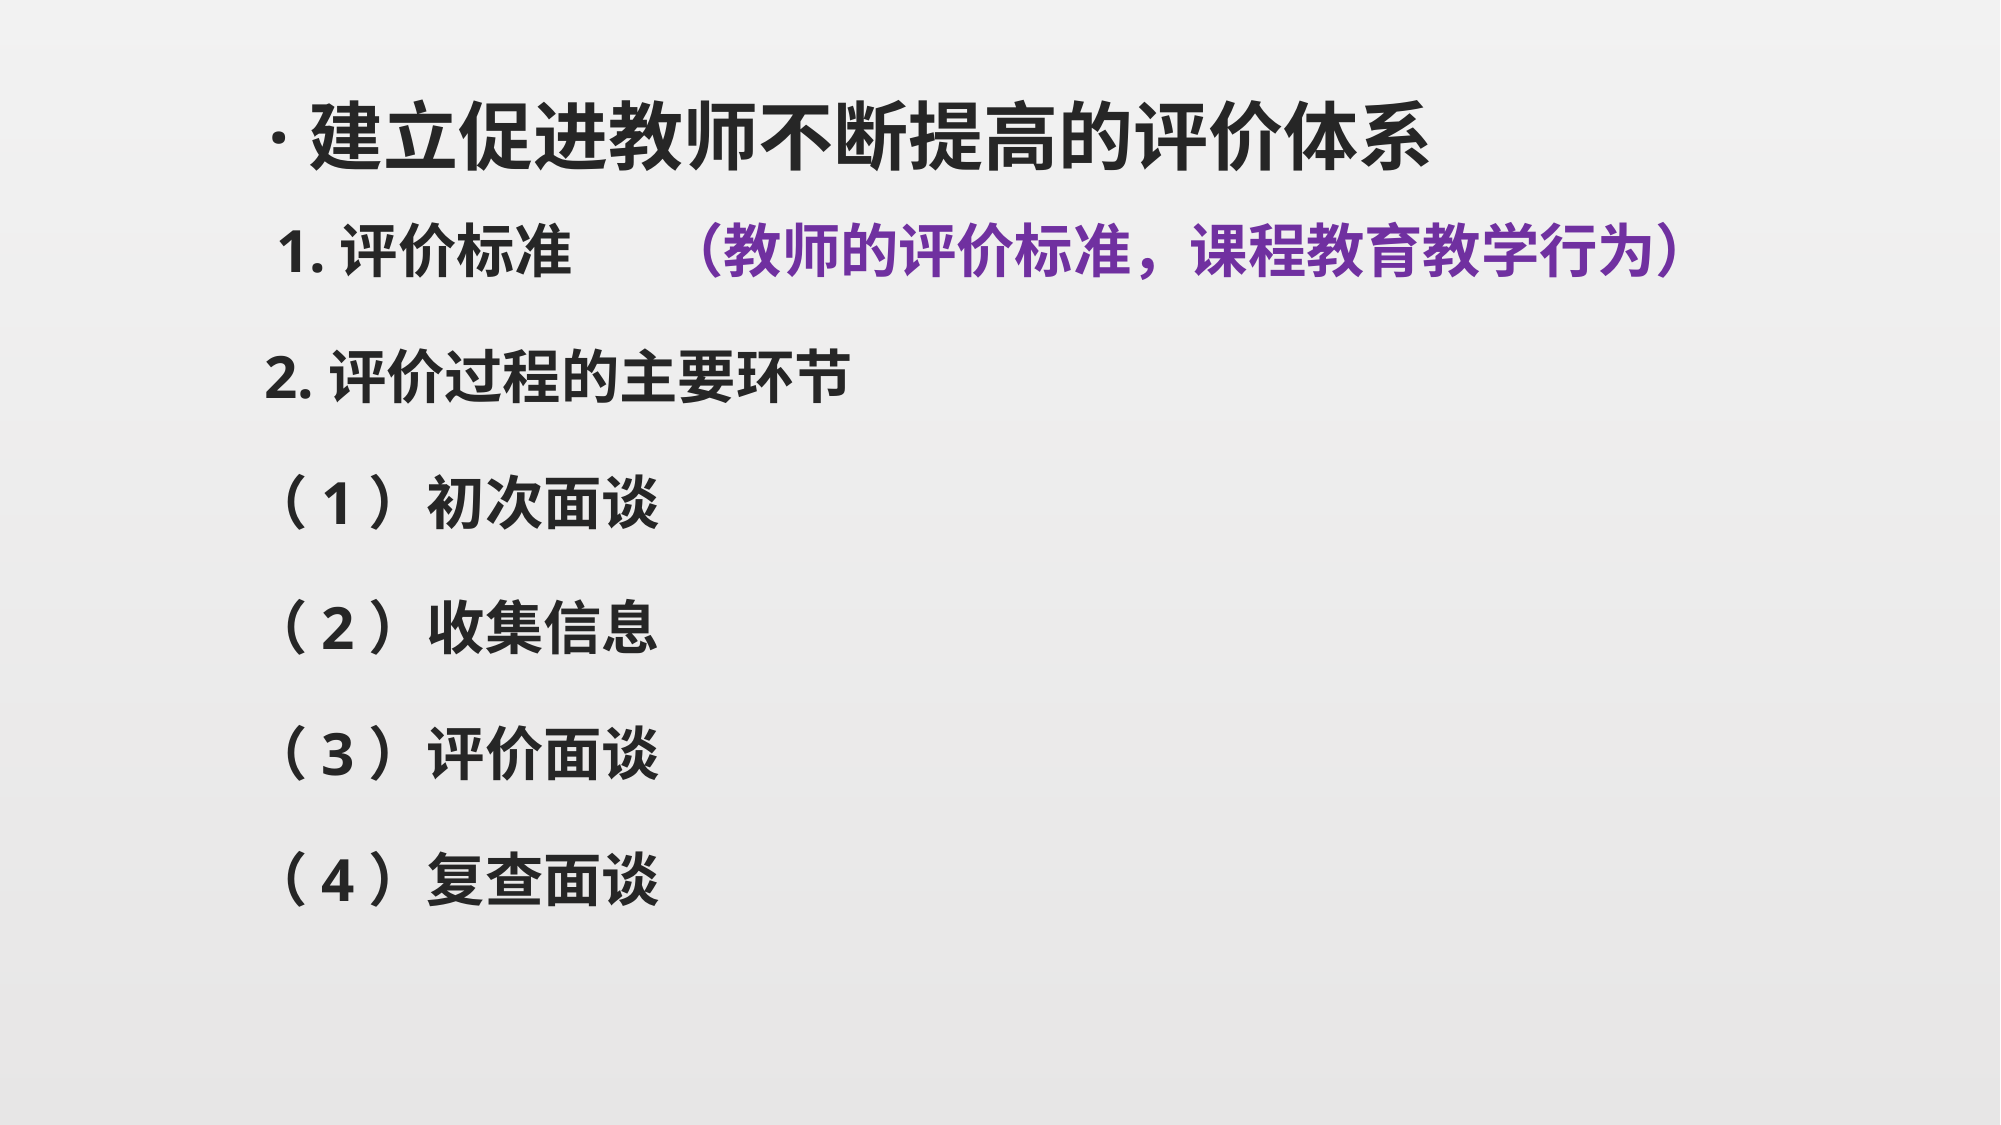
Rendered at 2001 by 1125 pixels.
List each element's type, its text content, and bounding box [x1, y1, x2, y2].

list ·建立促进教师不断提高的评价体系 1.评价标准 （教师的评价标准，课程教育教学行为） 2.评价过程的主要环节 （1）初次面谈 （2）收集信息 （3）评价面谈 （4）复查面谈 [229, 34, 1771, 1125]
